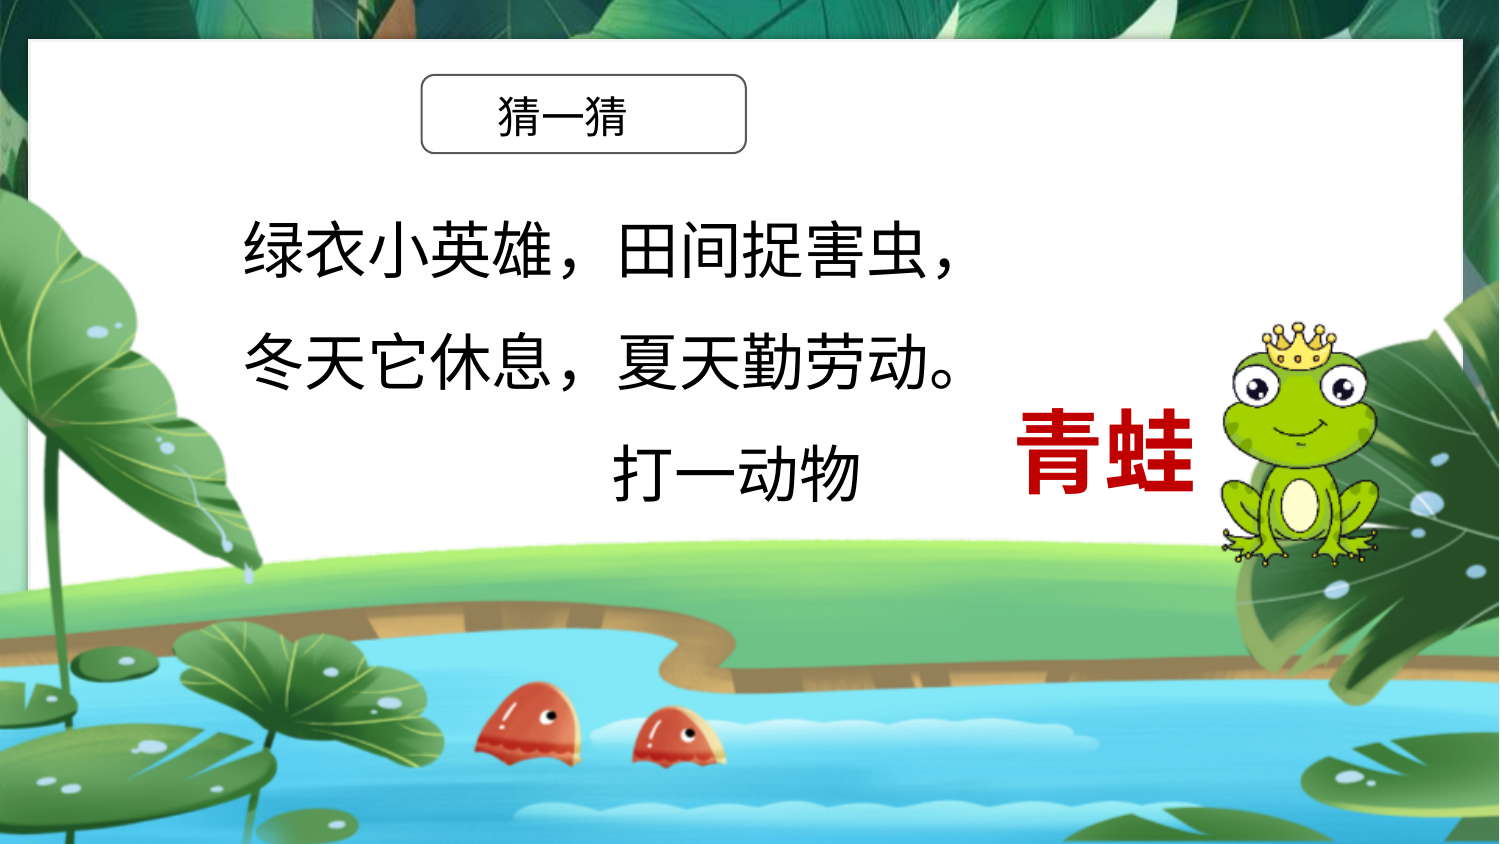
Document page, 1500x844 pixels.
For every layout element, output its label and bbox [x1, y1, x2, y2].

picture [0, 0, 1499, 844]
text_box [421, 74, 746, 154]
